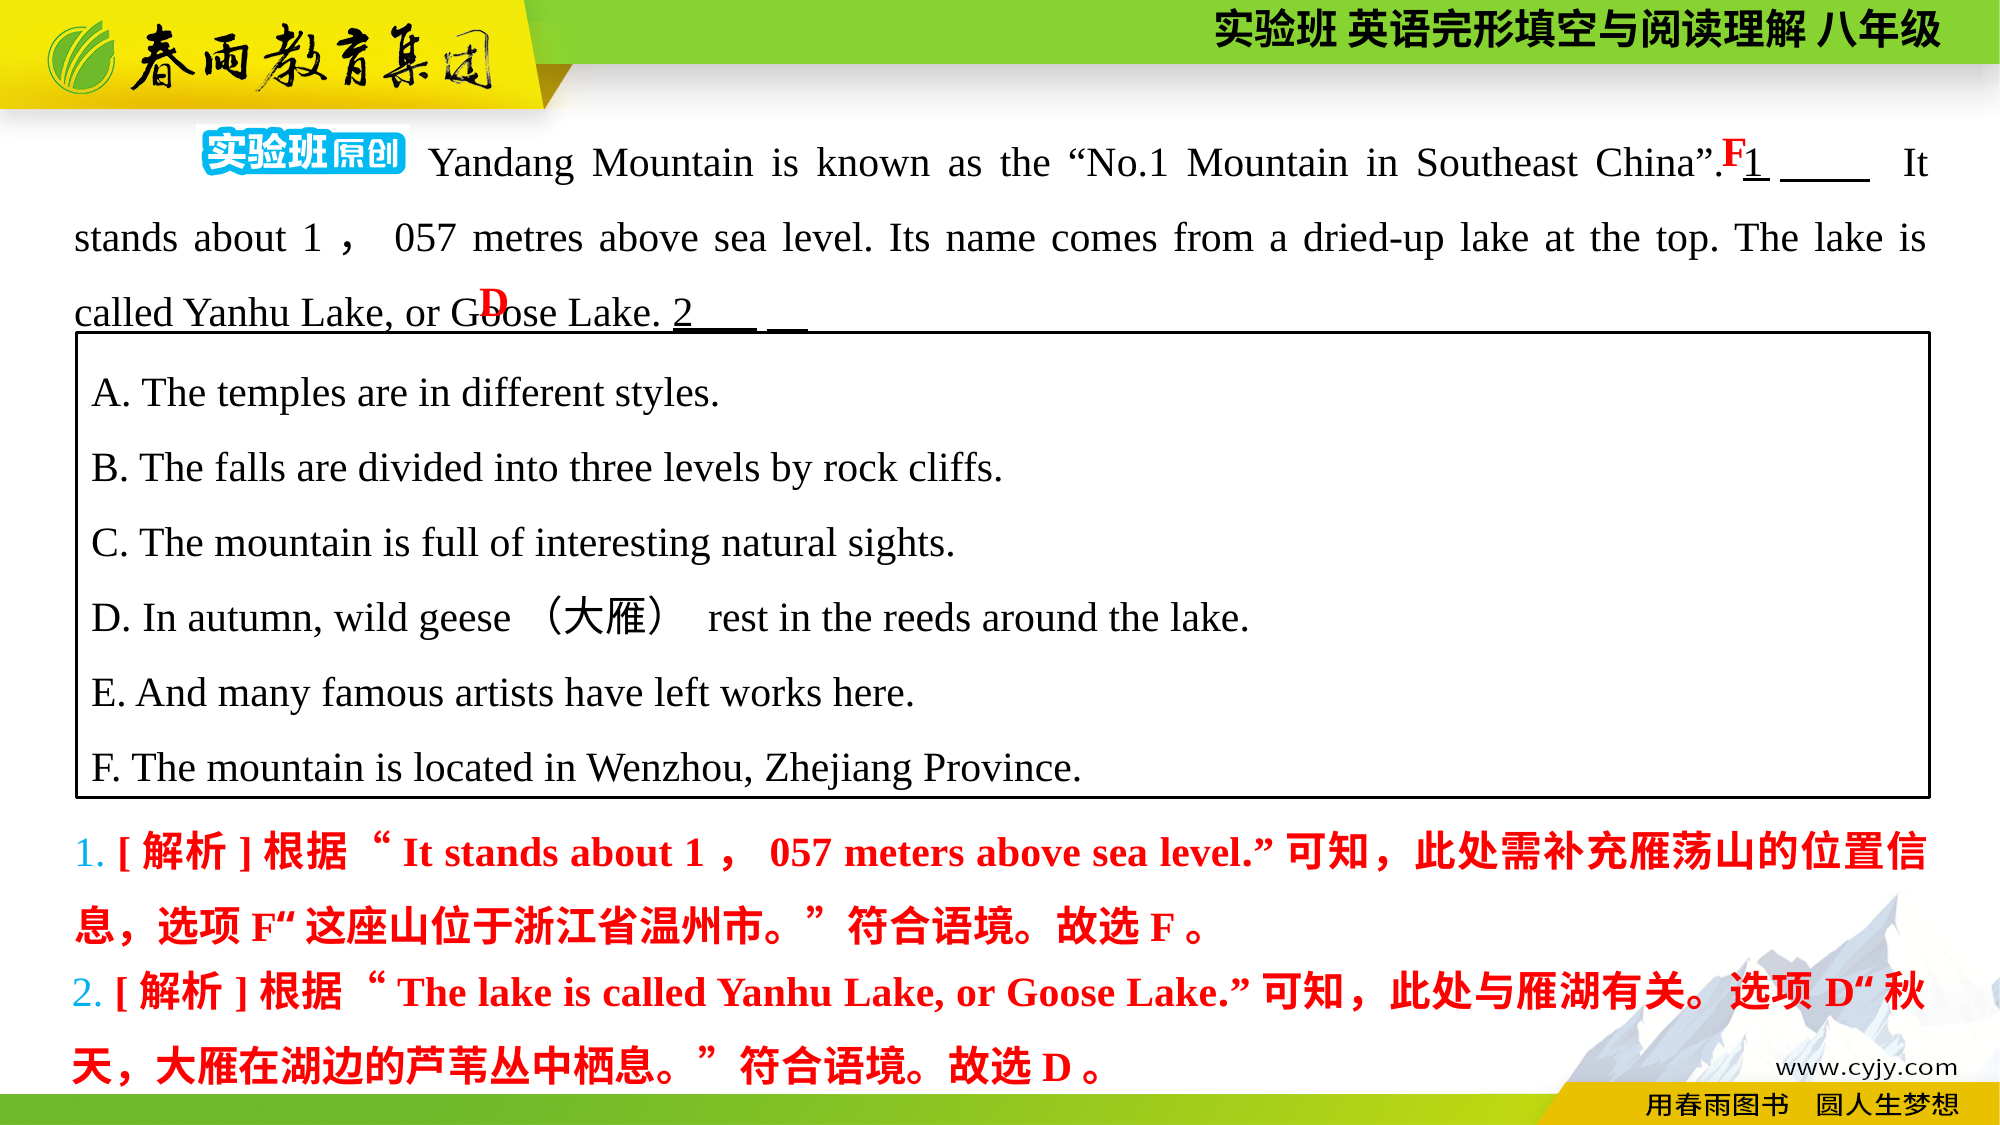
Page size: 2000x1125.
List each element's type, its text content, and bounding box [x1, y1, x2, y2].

text_box D [464, 267, 525, 332]
text_box 1. [解析]根据“It stands about 1，057 meters above sea level.”可知，此处需补充雁荡山的位置信息，选项F“这座山位于浙江省温州市。”符合语境。故选F。 [59, 791, 1944, 957]
picture [0, 0, 2000, 1125]
text_box A. The temples are in different styles. B. The falls are divided into three levels by rock cliffs. C. The mountain is full of interesting natural sights. D. In autumn, wild geese（大雁） rest in the reeds around the lake. E. And many famous artists have left works here. F. The mountain is located in Wenzhou, Zhejiang Province. [76, 332, 1930, 798]
text_box F [1707, 117, 1763, 183]
list Yandang Mountain is known as the “No.1 Mountain in Southeast China”. 1 It stands about 1，057 metres above sea level. Its name comes from a dried-up lake at the top. The lake is called Yanhu Lake, or Goose Lake. 2 , [59, 101, 1944, 335]
text_box 2. [解析]根据“The lake is called Yanhu Lake, or Goose Lake.”可知，此处与雁湖有关。选项D“秋天，大雁在湖边的芦苇丛中栖息。”符合语境。故选D。 [56, 932, 1941, 1098]
